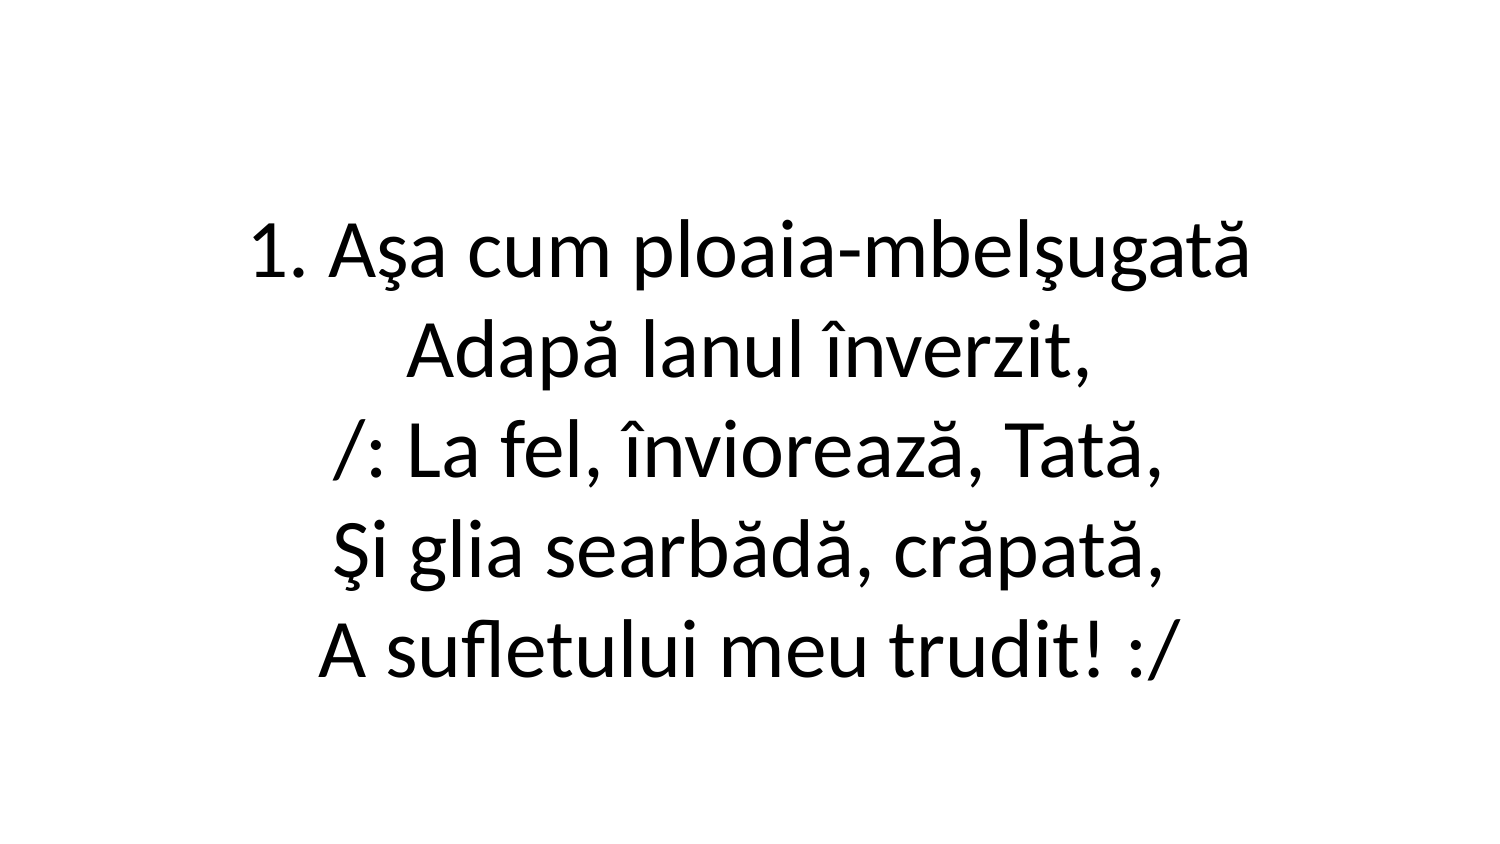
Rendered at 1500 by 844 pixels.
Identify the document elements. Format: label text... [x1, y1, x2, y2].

text_box 1. Aşa cum ploaia-mbelşugată Adapă lanul înverzit, /: La fel, înviorează, Tată, Şi glia searbădă, crăpată, A sufletului meu trudit! :/ [231, 142, 1269, 702]
